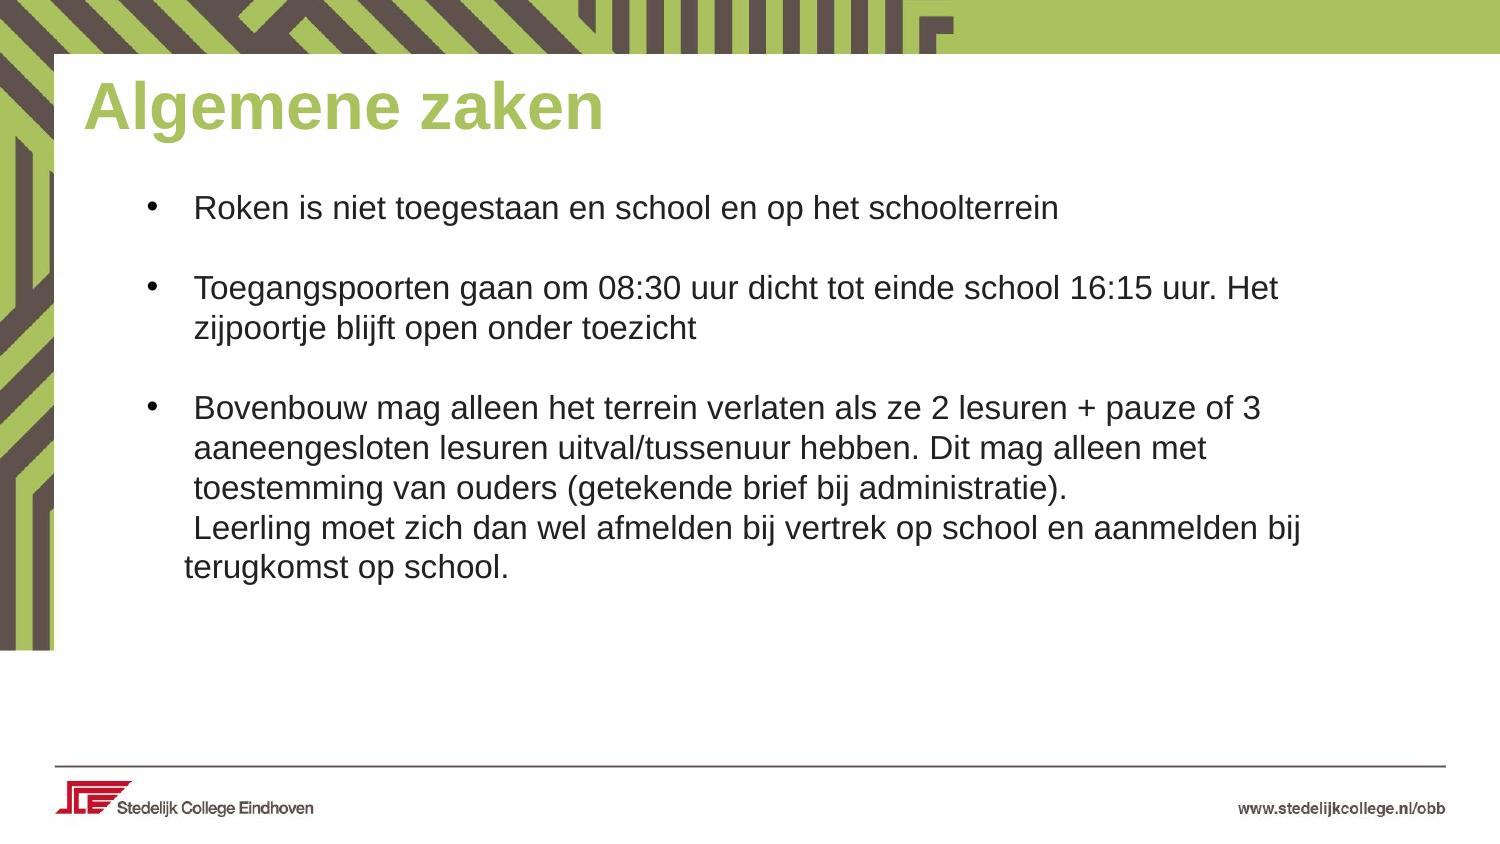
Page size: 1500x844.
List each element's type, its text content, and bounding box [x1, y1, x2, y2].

list Algemene zaken [68, 70, 1474, 189]
picture [0, 0, 1500, 844]
text_box Roken is niet toegestaan en school en op het schoolterrein Toegangspoorten gaan om 08:30 uur dicht tot einde school 16:15 uur. Het zijpoortje blijft open onder toezicht Bovenbouw mag alleen het terrein verlaten als ze 2 lesuren + pauze of 3 aaneengesloten lesuren uitval/tussenuur hebben. Dit mag alleen met toestemming van ouders (getekende brief bij administratie). Leerling moet zich dan wel afmelden bij vertrek op school en aanmelden bij terugkomst op school. [94, 171, 1415, 735]
